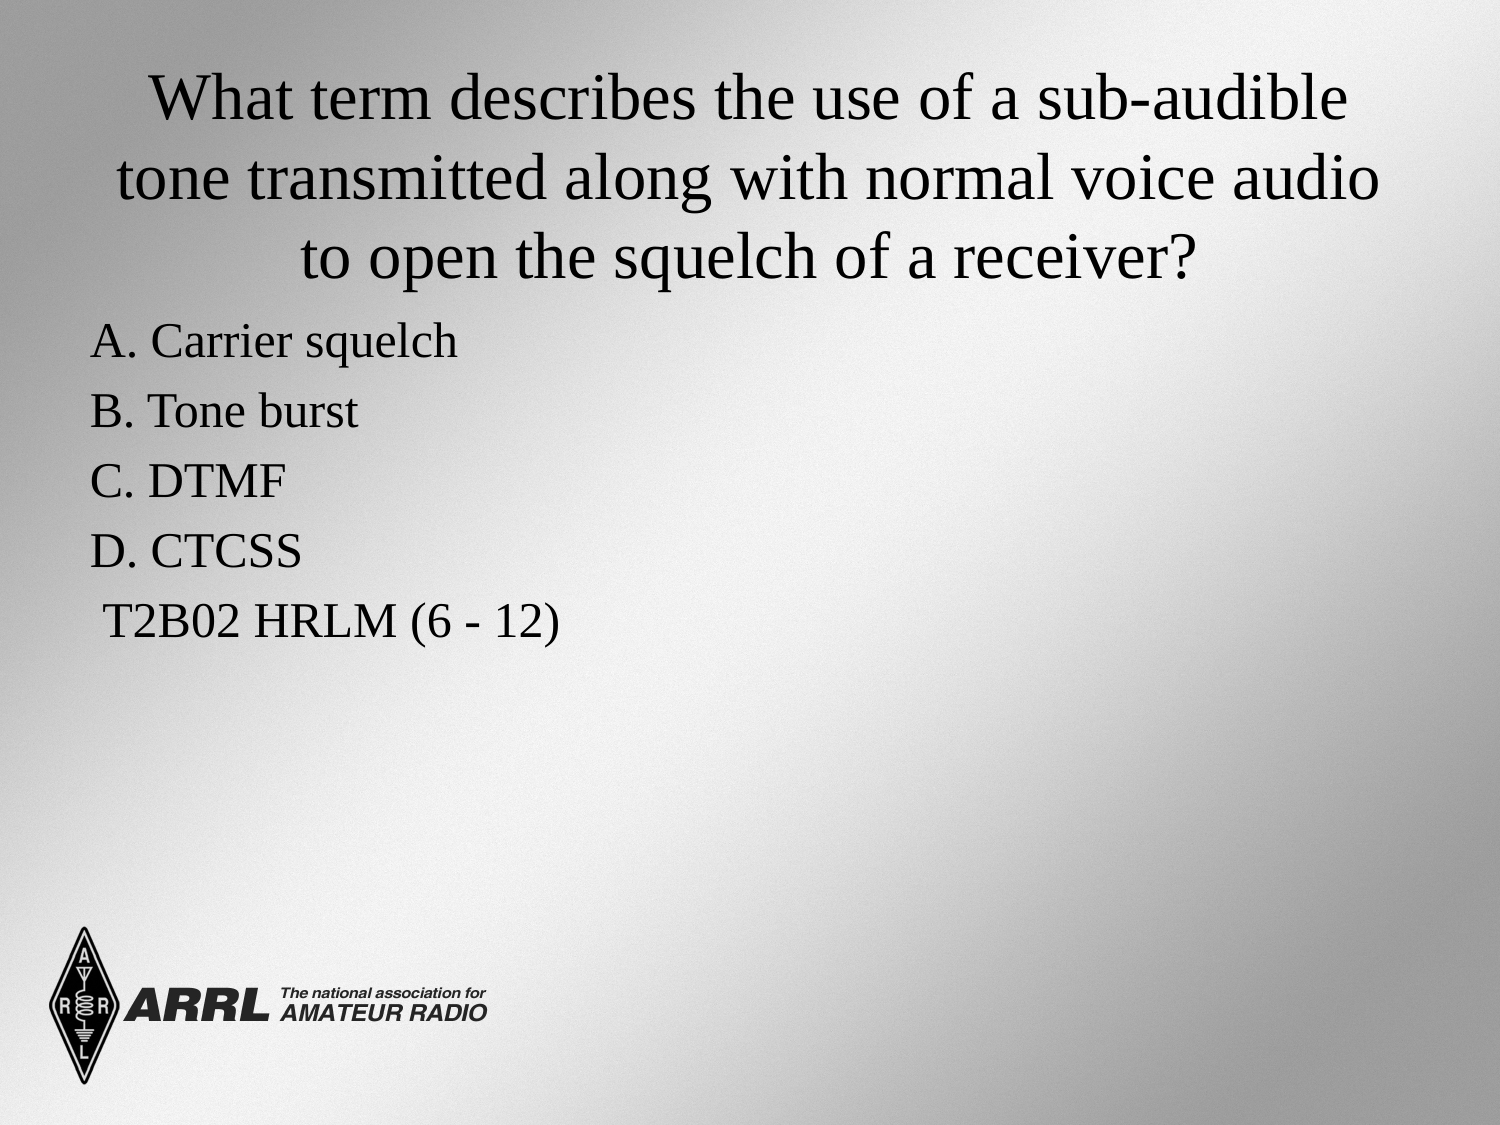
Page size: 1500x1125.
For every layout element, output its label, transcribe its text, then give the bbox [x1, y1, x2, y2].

list A. Carrier squelch B. Tone burst C. DTMF D. CTCSS T2B02 HRLM (6 - 12) [75, 299, 1425, 1005]
picture [0, 0, 1500, 1125]
title What term describes the use of a sub-audible tone transmitted along with normal voice audio to open the squelch of a receiver? [75, 45, 1425, 233]
